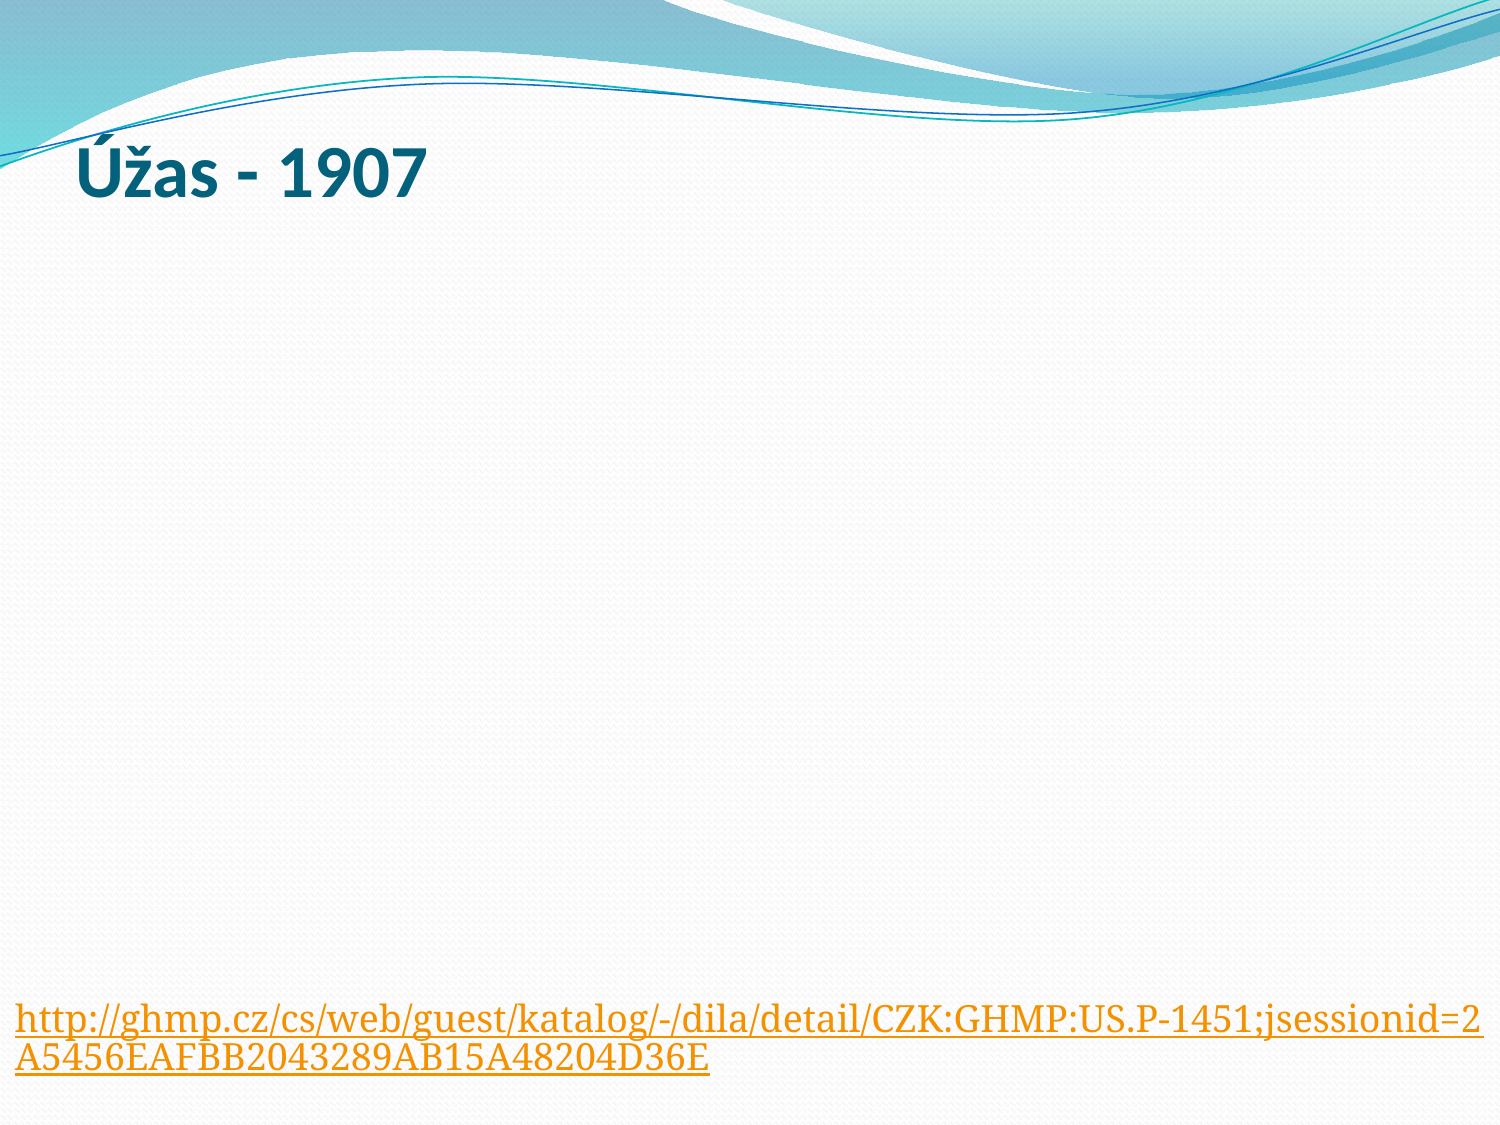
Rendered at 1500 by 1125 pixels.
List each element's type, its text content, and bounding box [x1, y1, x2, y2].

title Úžas - 1907 [75, 115, 1425, 303]
text_box http://ghmp.cz/cs/web/guest/katalog/-/dila/detail/CZK:GHMP:US.P-1451;jsessionid=2A5456EAFBB2043289AB15A48204D36E [0, 987, 1500, 1099]
